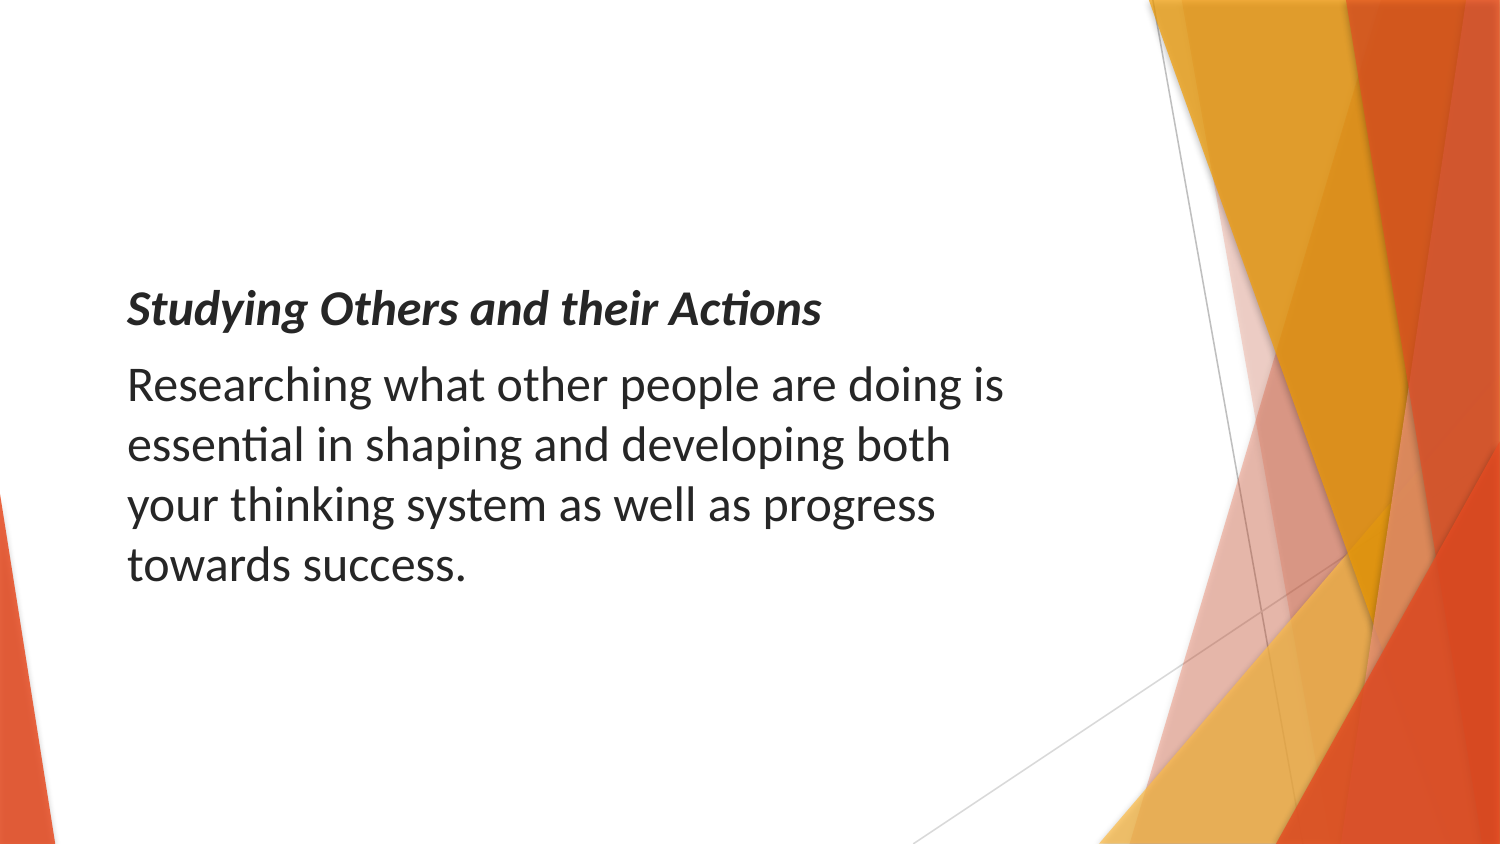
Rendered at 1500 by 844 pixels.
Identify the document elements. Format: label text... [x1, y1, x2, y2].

list Studying Others and their Actions Researching what other people are doing is essential in shaping and developing both your thinking system as well as progress towards success. [112, 268, 1022, 611]
